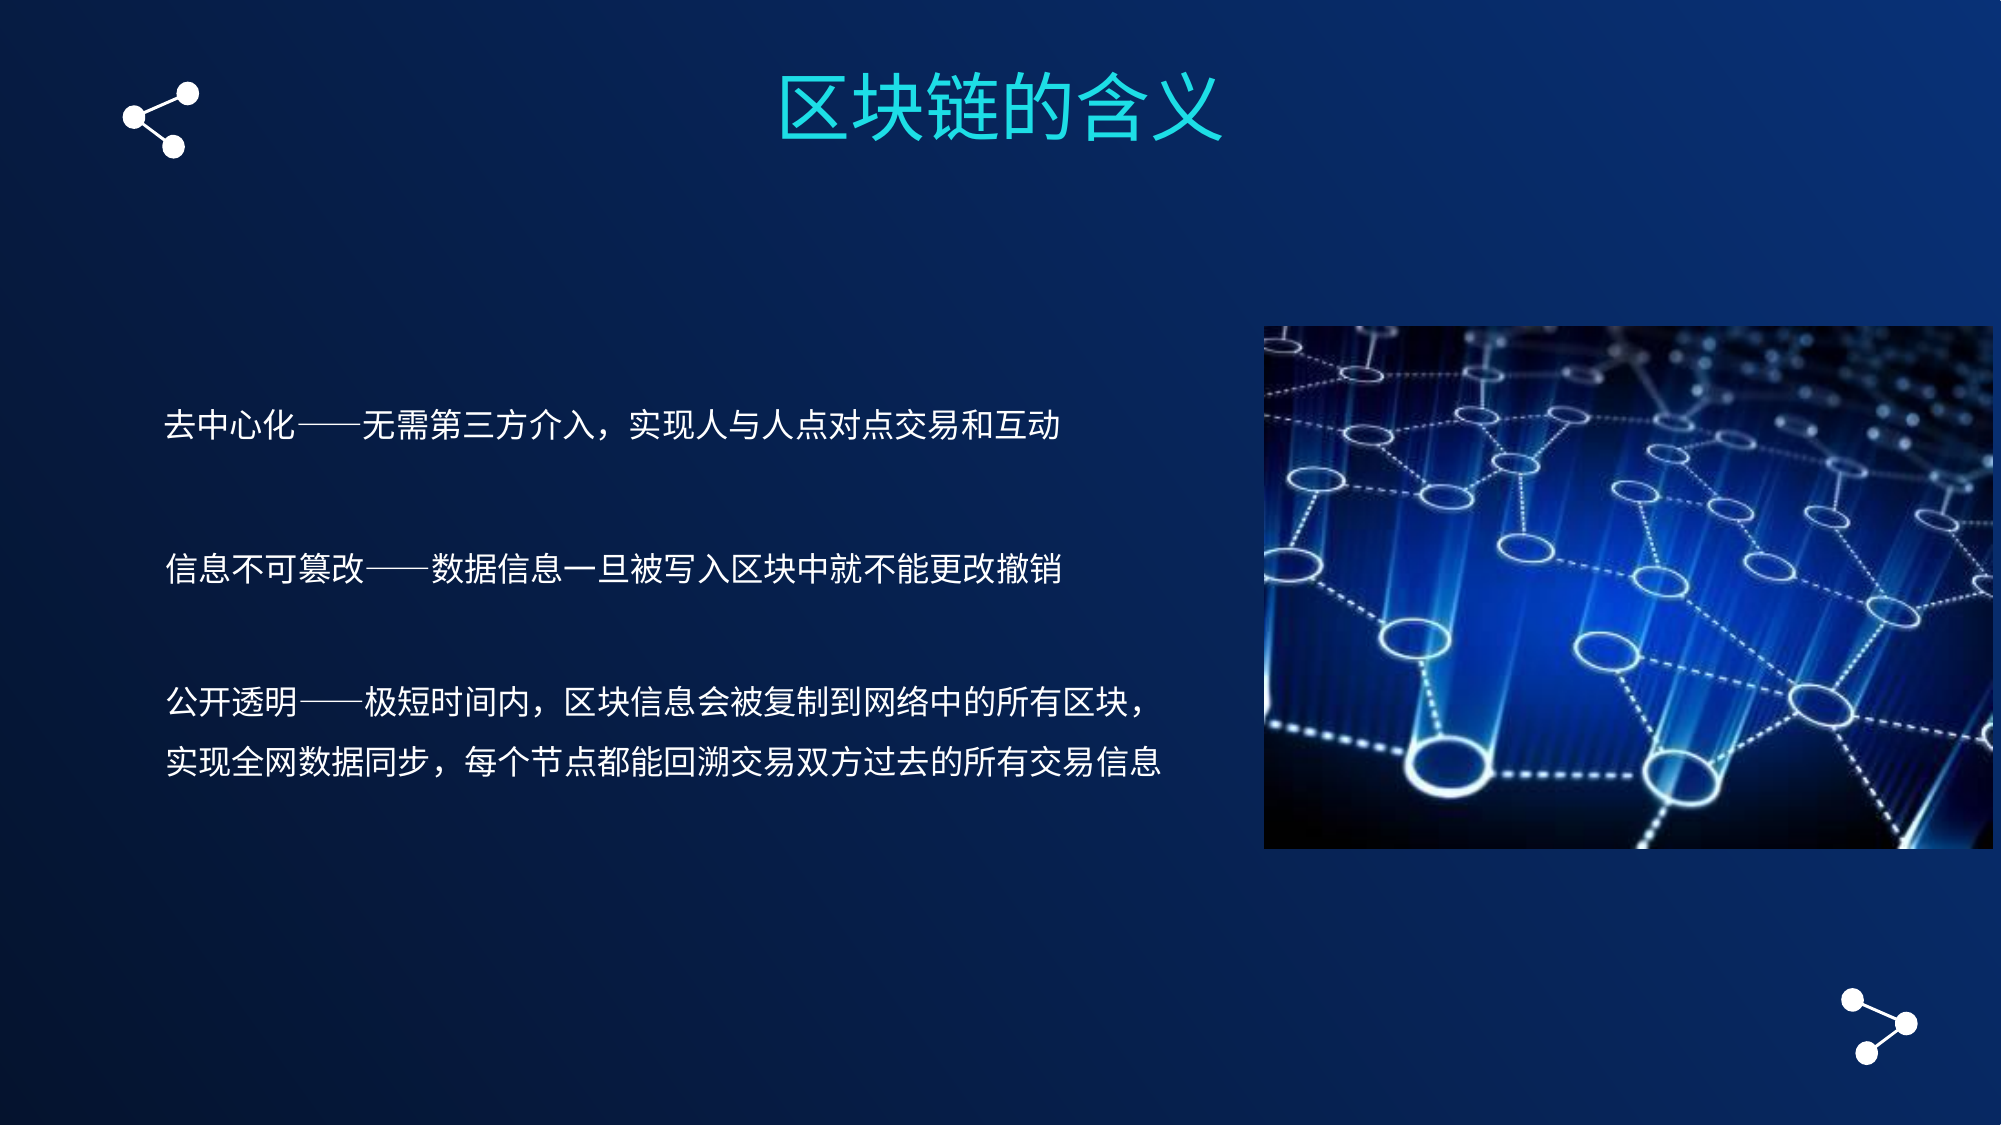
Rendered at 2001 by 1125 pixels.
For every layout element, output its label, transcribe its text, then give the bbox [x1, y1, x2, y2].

text_box 信息不可篡改——数据信息一旦被写入区块中就不能更改撤销 [150, 528, 1159, 596]
picture [1264, 326, 1993, 850]
text_box 去中心化——无需第三方介入，实现人与人点对点交易和互动 [148, 384, 1157, 452]
text_box 区块链的含义 [563, 52, 1438, 158]
text_box [120, 79, 202, 161]
text_box [1839, 985, 1920, 1068]
text_box 公开透明——极短时间内，区块信息会被复制到网络中的所有区块，实现全网数据同步，每个节点都能回溯交易双方过去的所有交易信息 [150, 654, 1197, 789]
